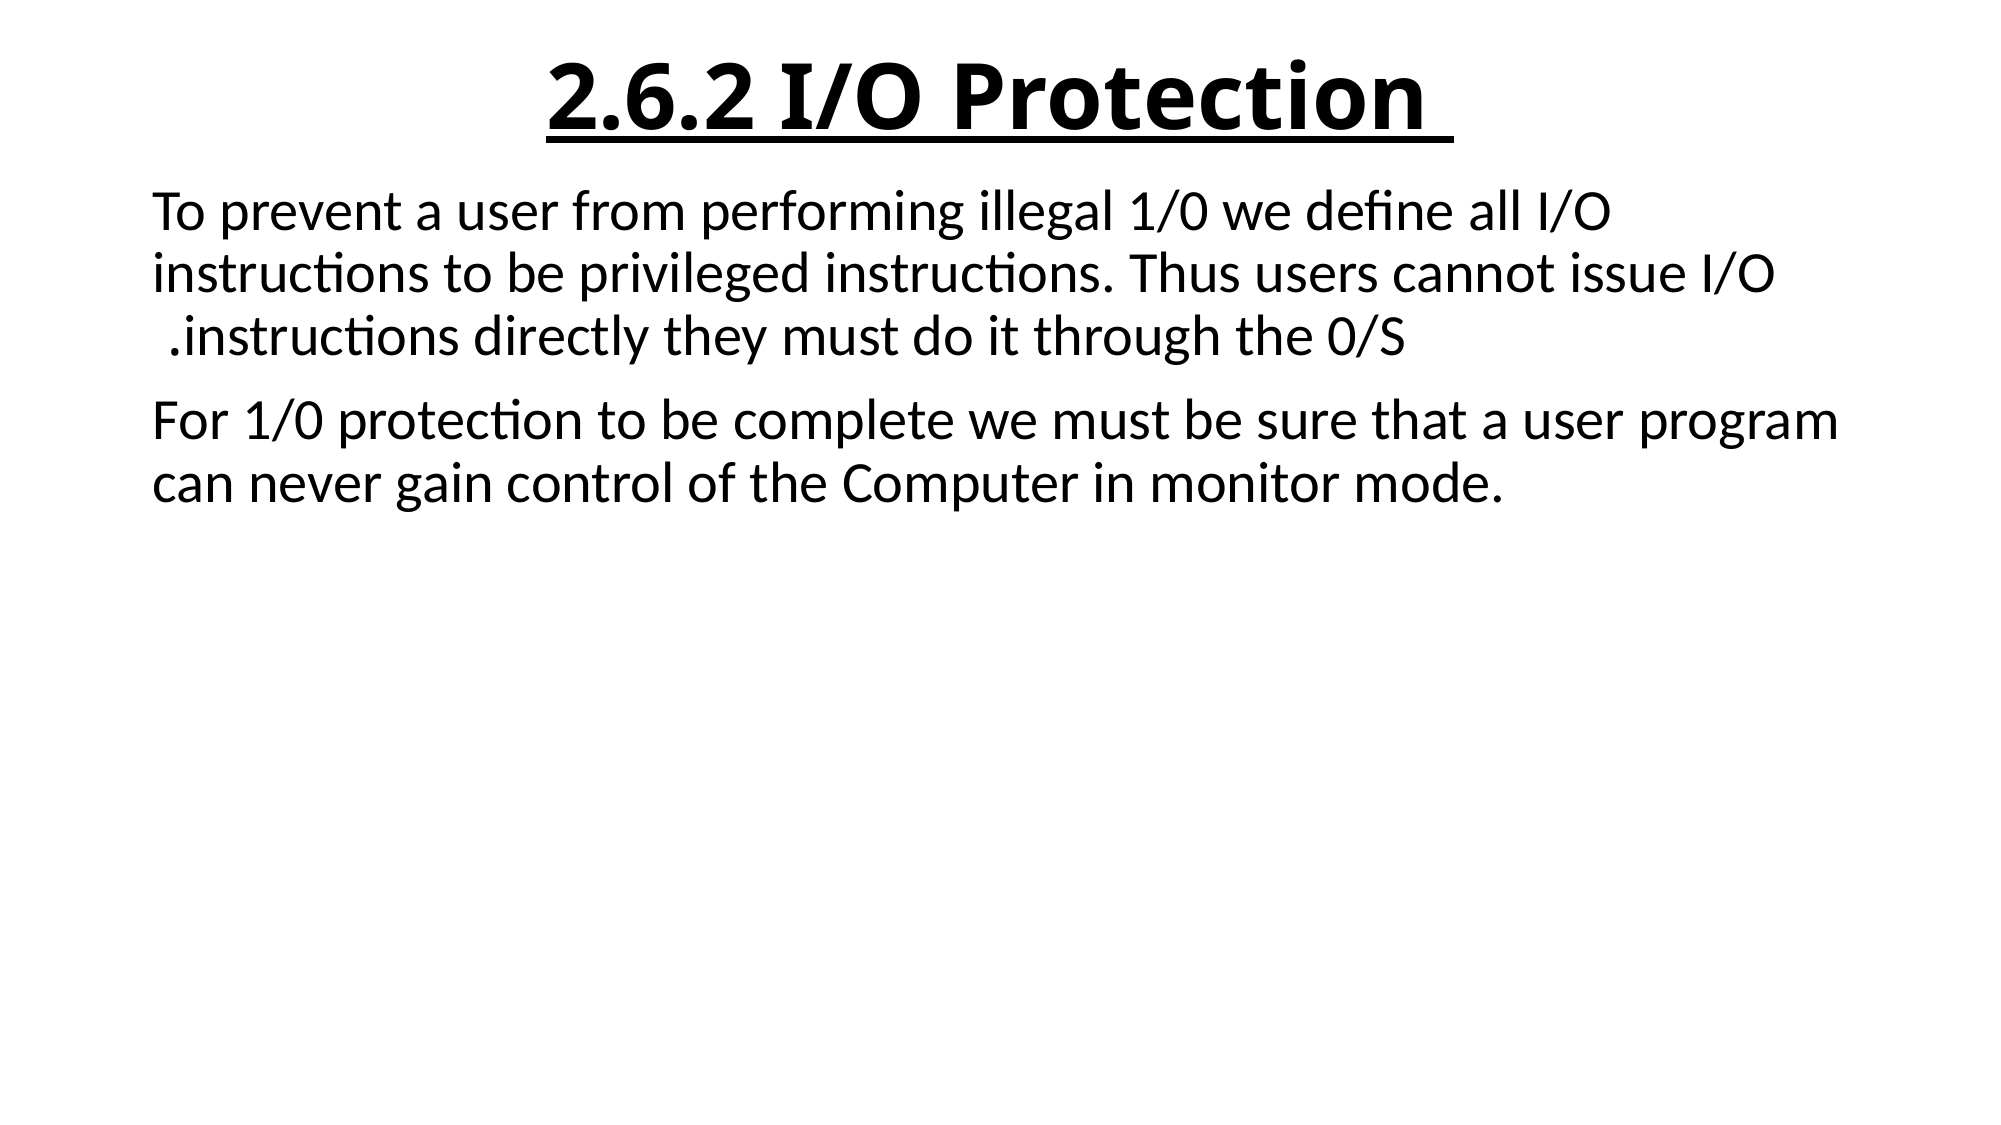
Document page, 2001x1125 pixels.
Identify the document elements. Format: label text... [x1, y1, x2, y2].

text_box [0, 0, 2000, 75]
list To prevent a user from performing illegal 1/0 we define all I/O instructions to be privileged instructions. Thus users cannot issue I/O instructions directly they must do it through the 0/S. For 1/0 protection to be complete we must be sure that a user program can never gain control of the Computer in monitor mode. [137, 172, 1863, 1125]
title 2.6.2 I/O Protection [137, 76, 1863, 172]
